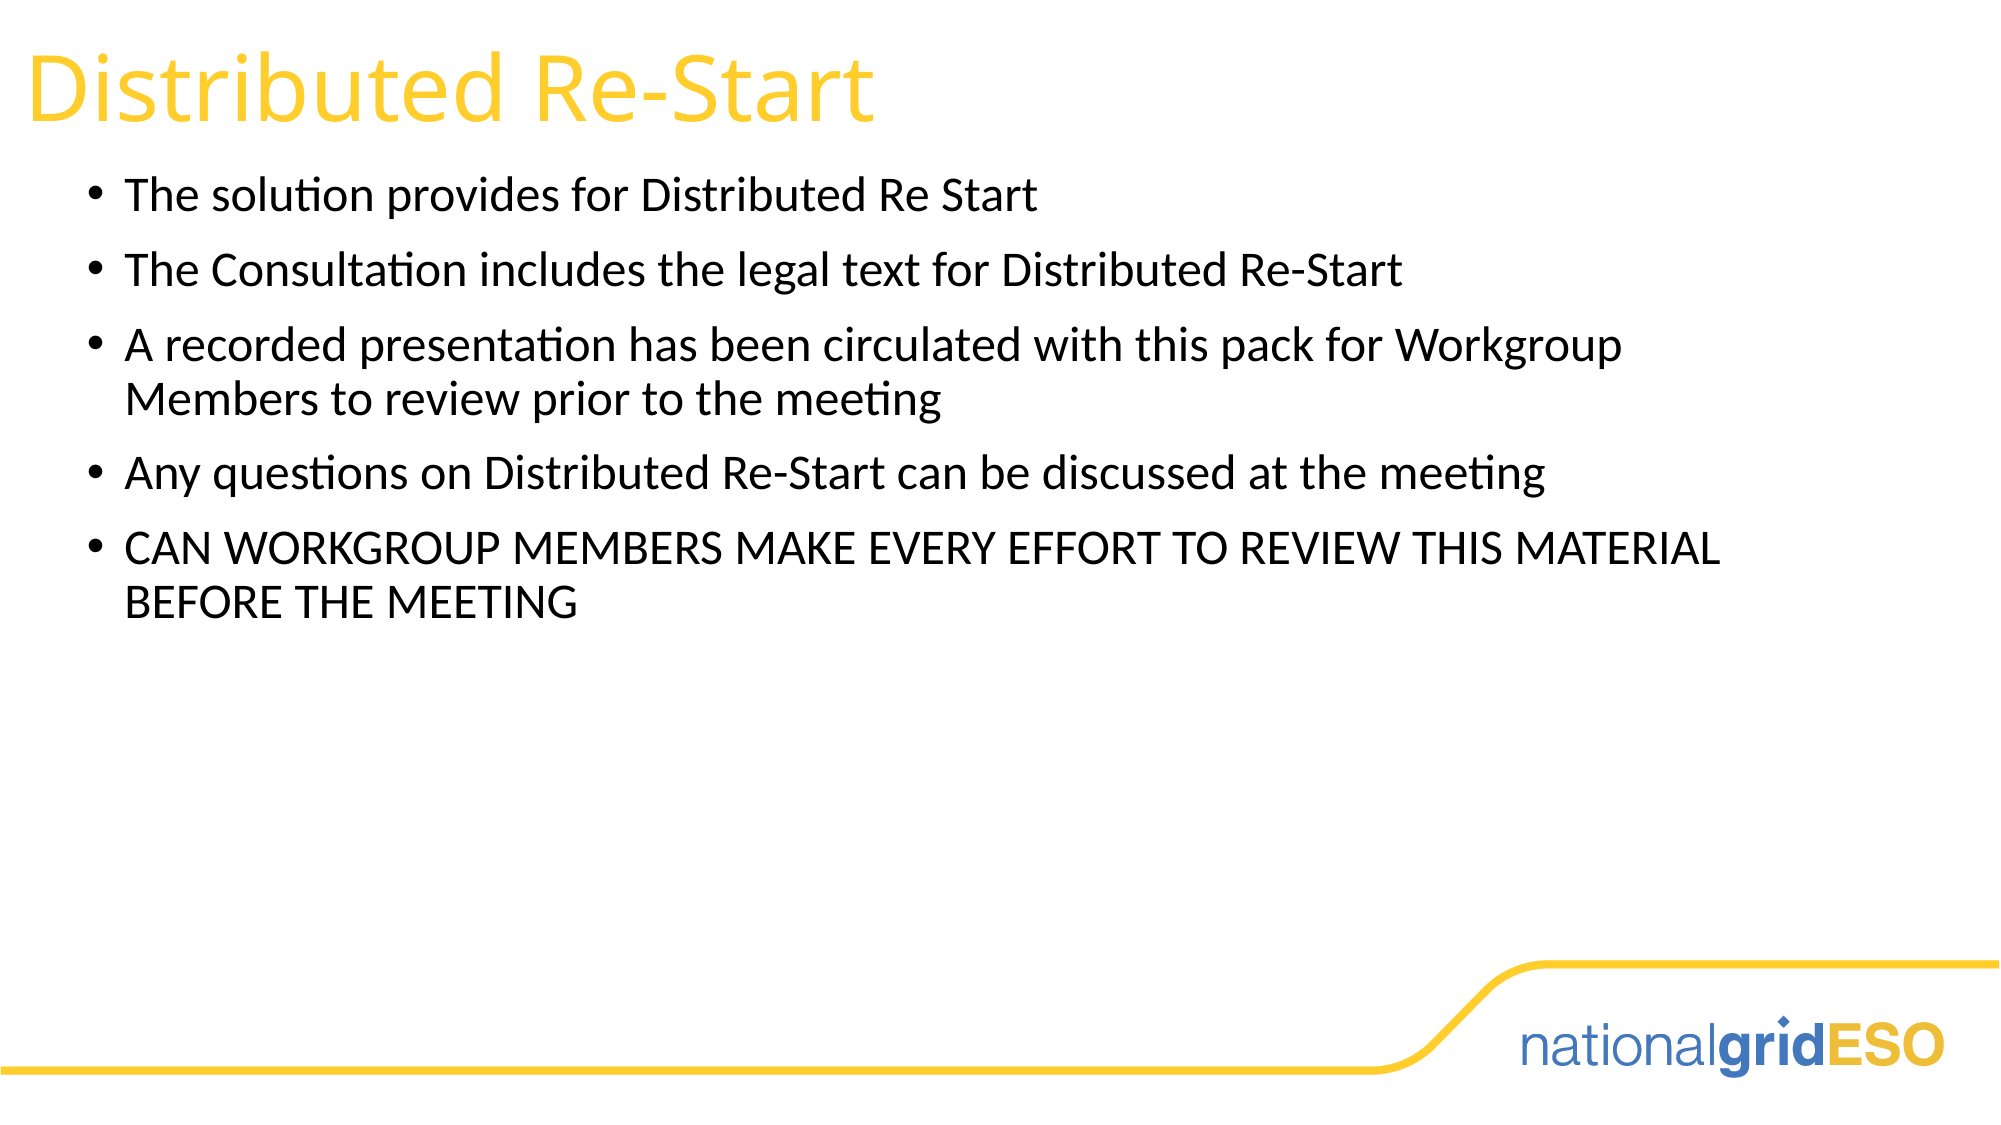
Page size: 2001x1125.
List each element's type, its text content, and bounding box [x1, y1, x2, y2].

title Distributed Re-Start [9, 34, 1763, 157]
text_box The solution provides for Distributed Re Start The Consultation includes the legal text for Distributed Re-Start A recorded presentation has been circulated with this pack for Workgroup Members to review prior to the meeting Any questions on Distributed Re-Start can be discussed at the meeting CAN WORKGROUP MEMBERS MAKE EVERY EFFORT TO REVIEW THIS MATERIAL BEFORE THE MEETING [72, 161, 1825, 638]
picture [0, 954, 2000, 1125]
